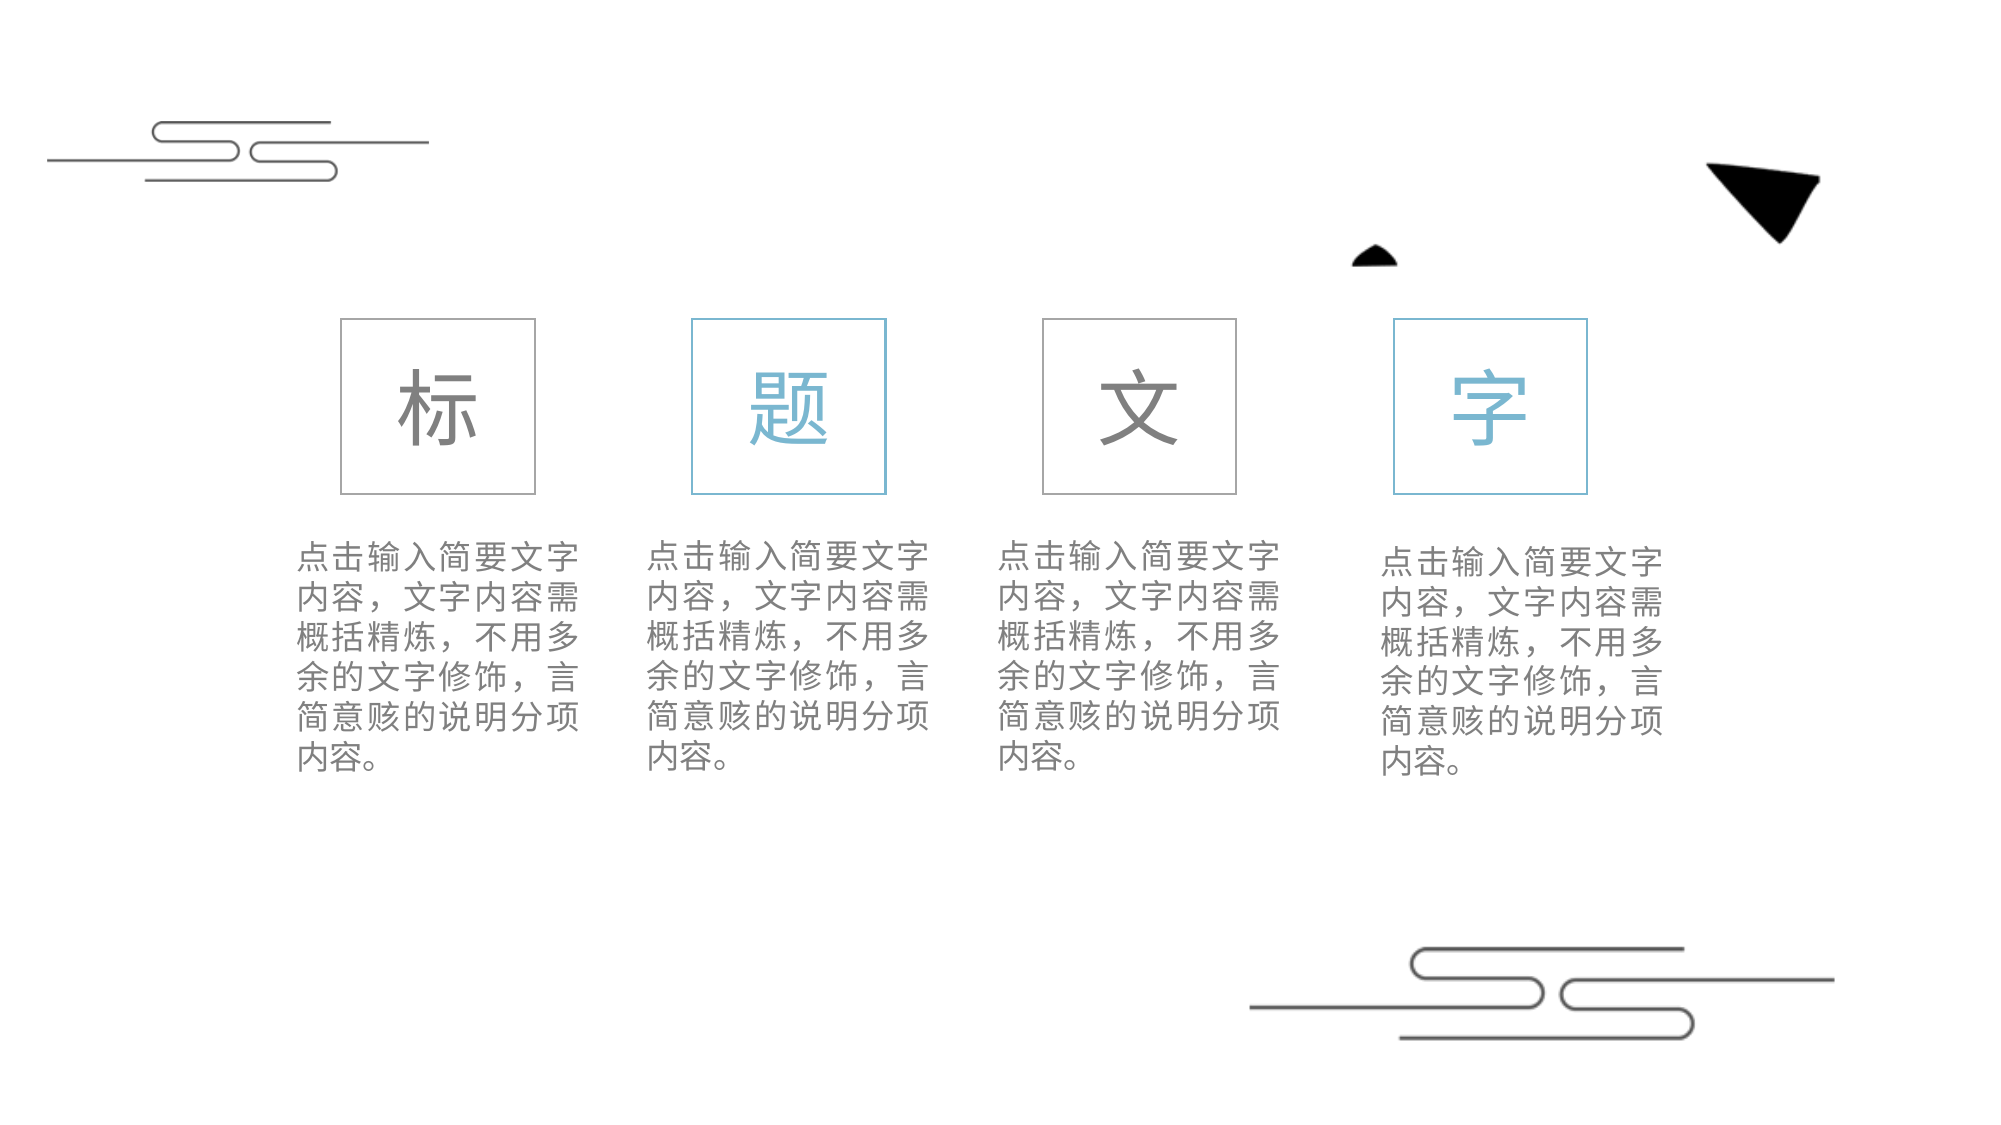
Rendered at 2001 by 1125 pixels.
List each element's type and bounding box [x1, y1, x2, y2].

text_box [38, 80, 2000, 1062]
